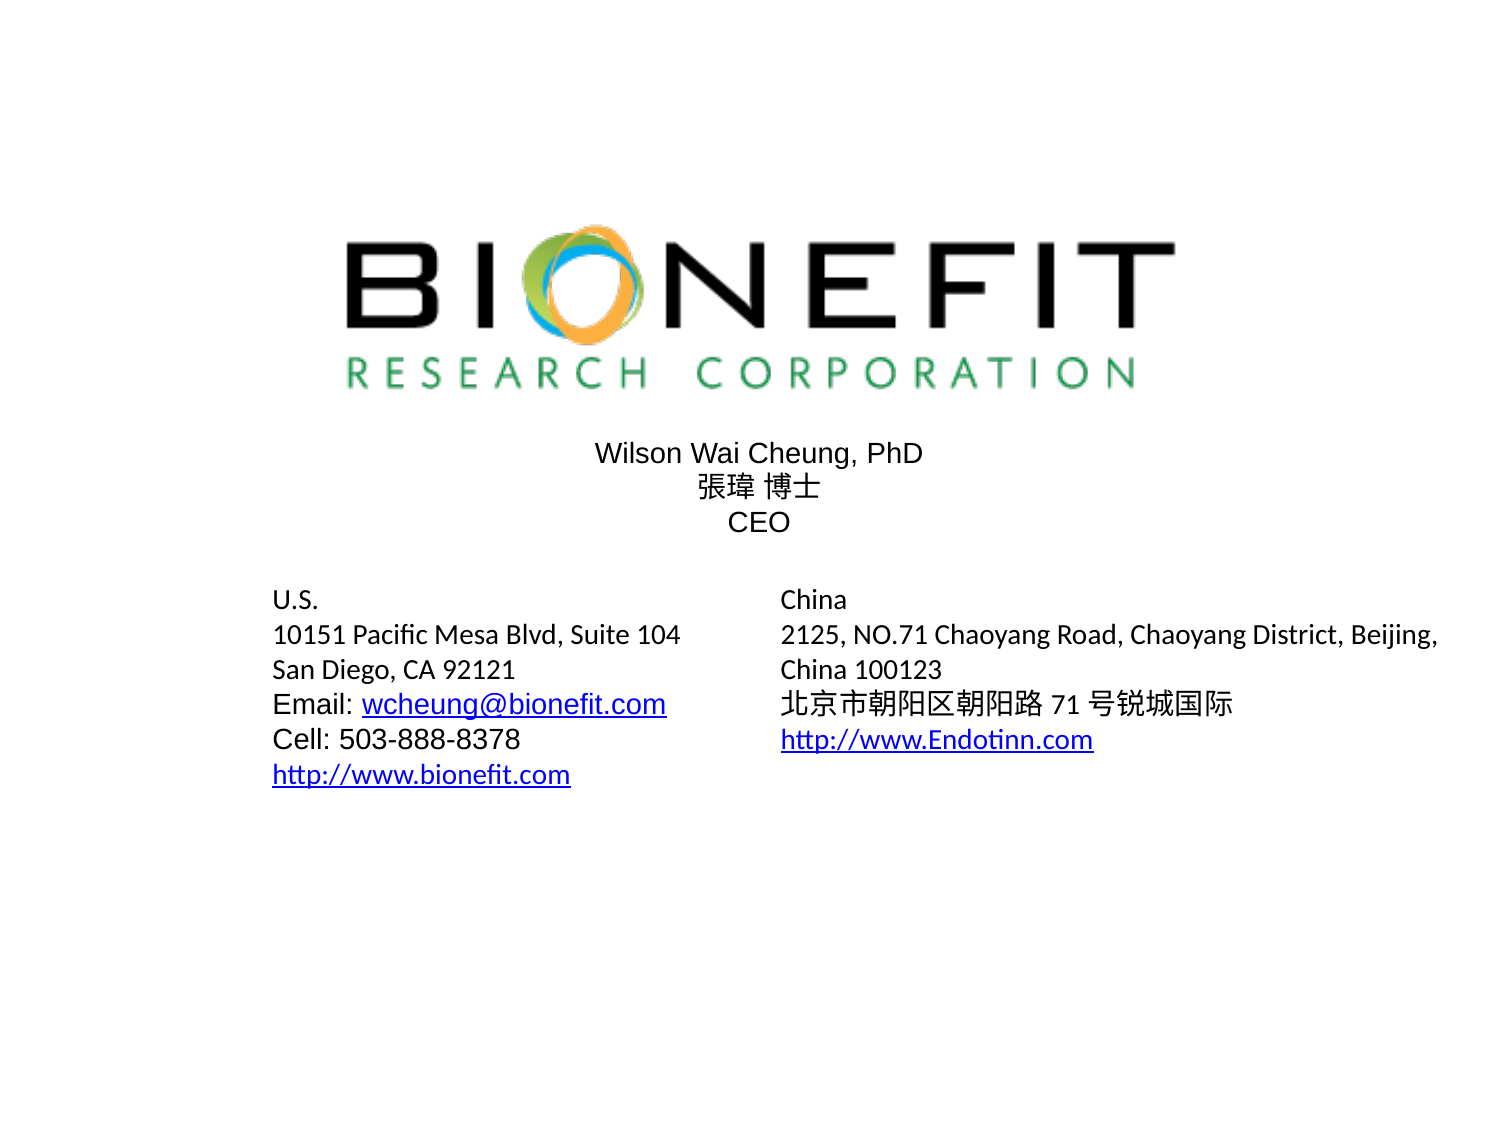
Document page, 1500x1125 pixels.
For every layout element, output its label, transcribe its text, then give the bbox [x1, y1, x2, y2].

text_box Wilson Wai Cheung, PhD 張瑋 博士 CEO [579, 426, 939, 547]
picture [332, 215, 1186, 402]
text_box China 2125, NO.71 Chaoyang Road, Chaoyang District, Beijing, China 100123 北京市朝阳区朝阳路71号锐城国际 http://www.Endotinn.com [765, 572, 1454, 763]
text_box U.S. 10151 Pacific Mesa Blvd, Suite 104 San Diego, CA 92121 Email: wcheung@bionefit.com Cell: 503-888-8378 http://www.bionefit.com [257, 572, 905, 798]
